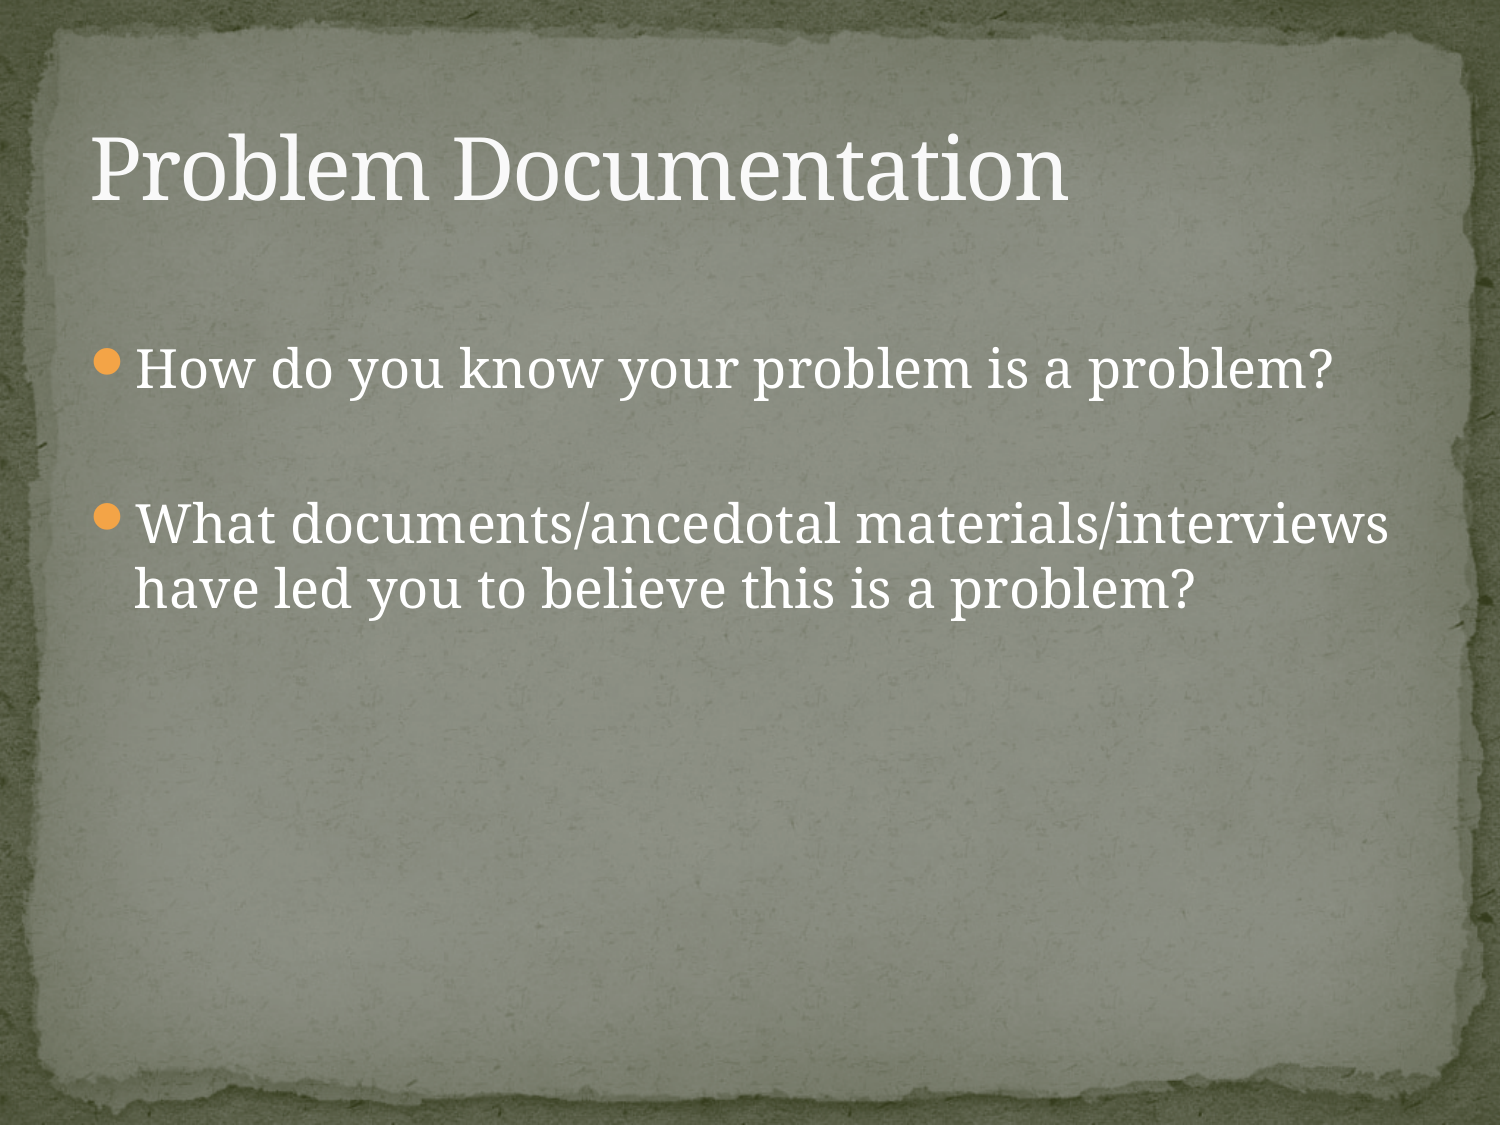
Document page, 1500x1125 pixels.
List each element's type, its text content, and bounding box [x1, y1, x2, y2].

title Problem Documentation [74, 24, 1425, 225]
list How do you know your problem is a problem? What documents/ancedotal materials/interviews have led you to believe this is a problem? [75, 249, 1425, 1000]
